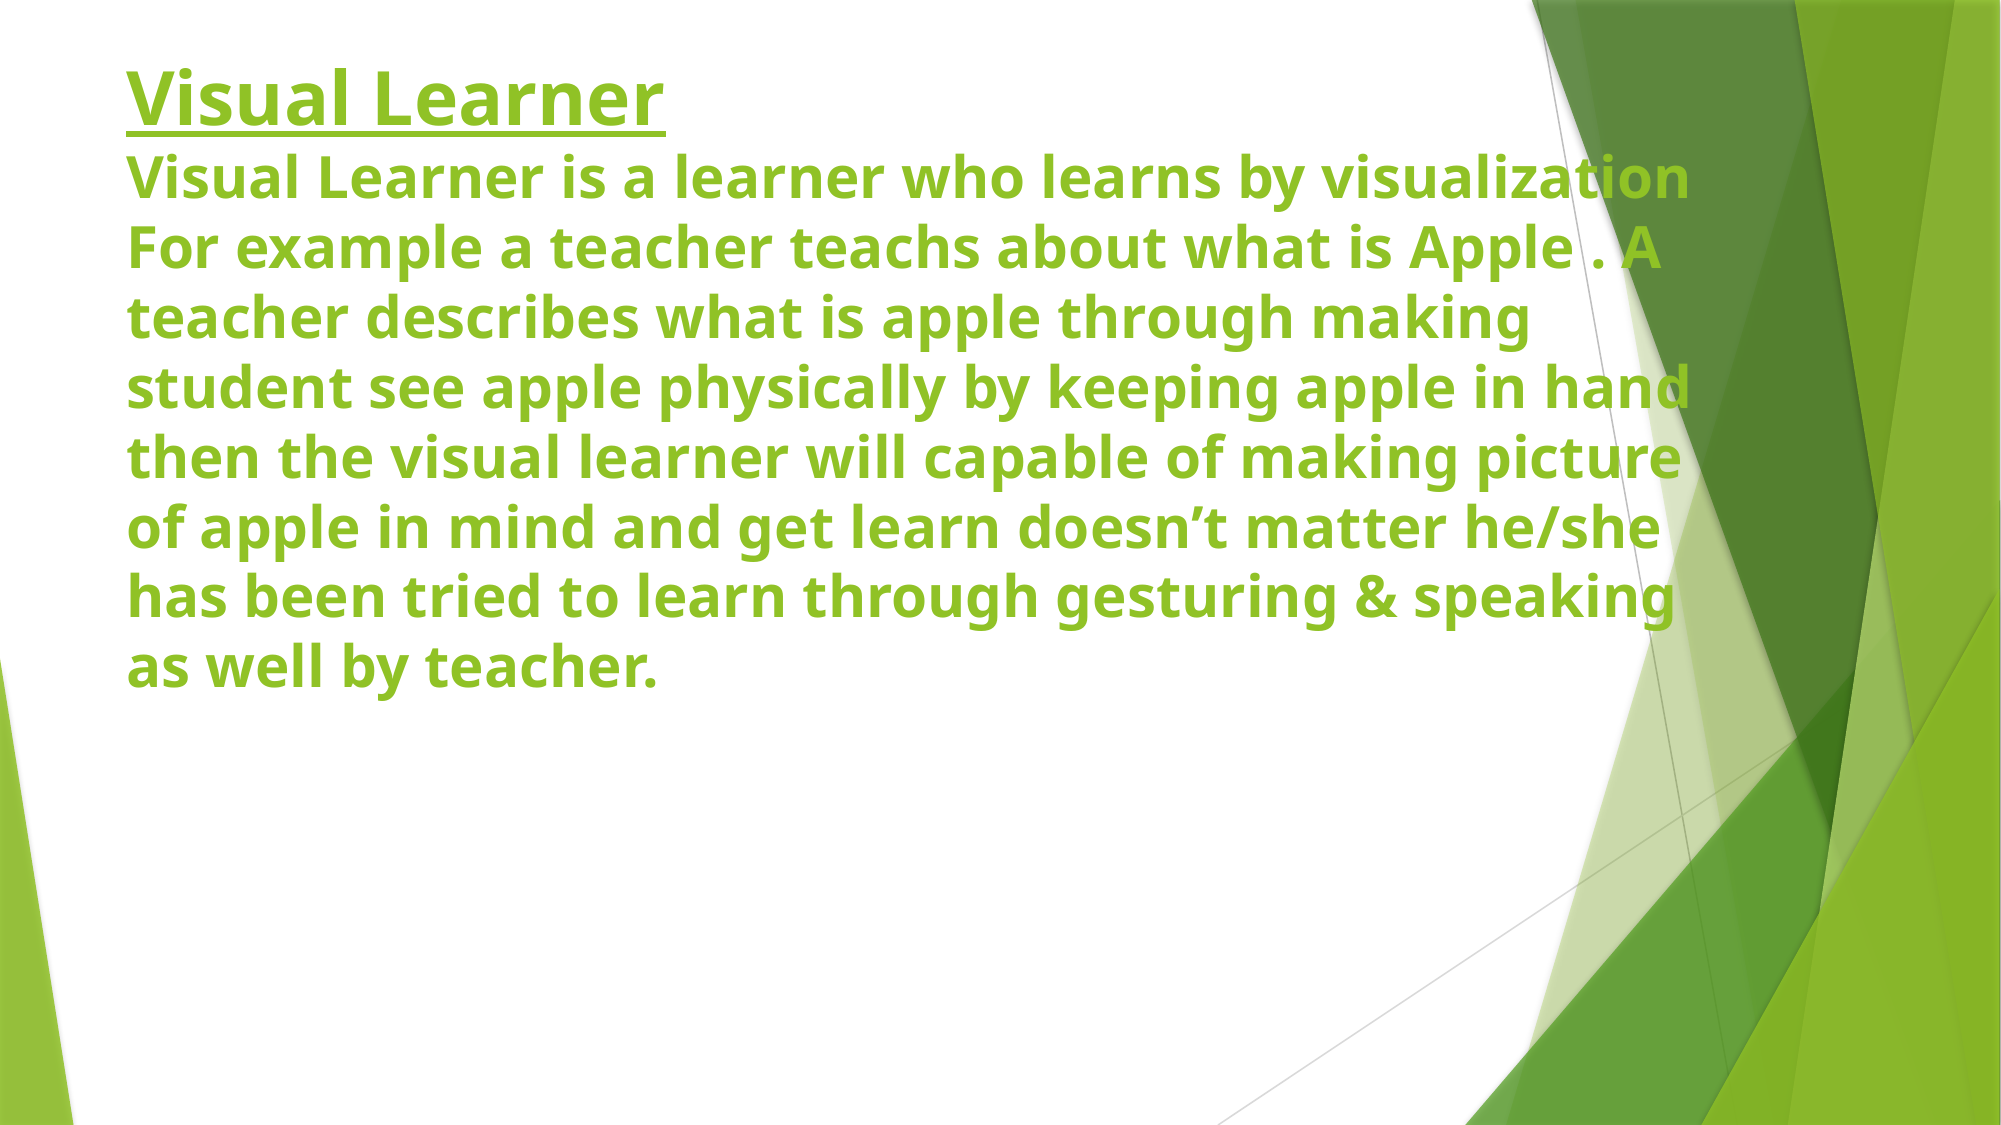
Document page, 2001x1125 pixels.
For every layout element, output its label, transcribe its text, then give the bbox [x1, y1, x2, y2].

title Visual Learner Visual Learner is a learner who learns by visualization For example a teacher teachs about what is Apple . A teacher describes what is apple through making student see apple physically by keeping apple in hand then the visual learner will capable of making picture of apple in mind and get learn doesn’t matter he/she has been tried to learn through gesturing & speaking as well by teacher. [111, 43, 1727, 1063]
